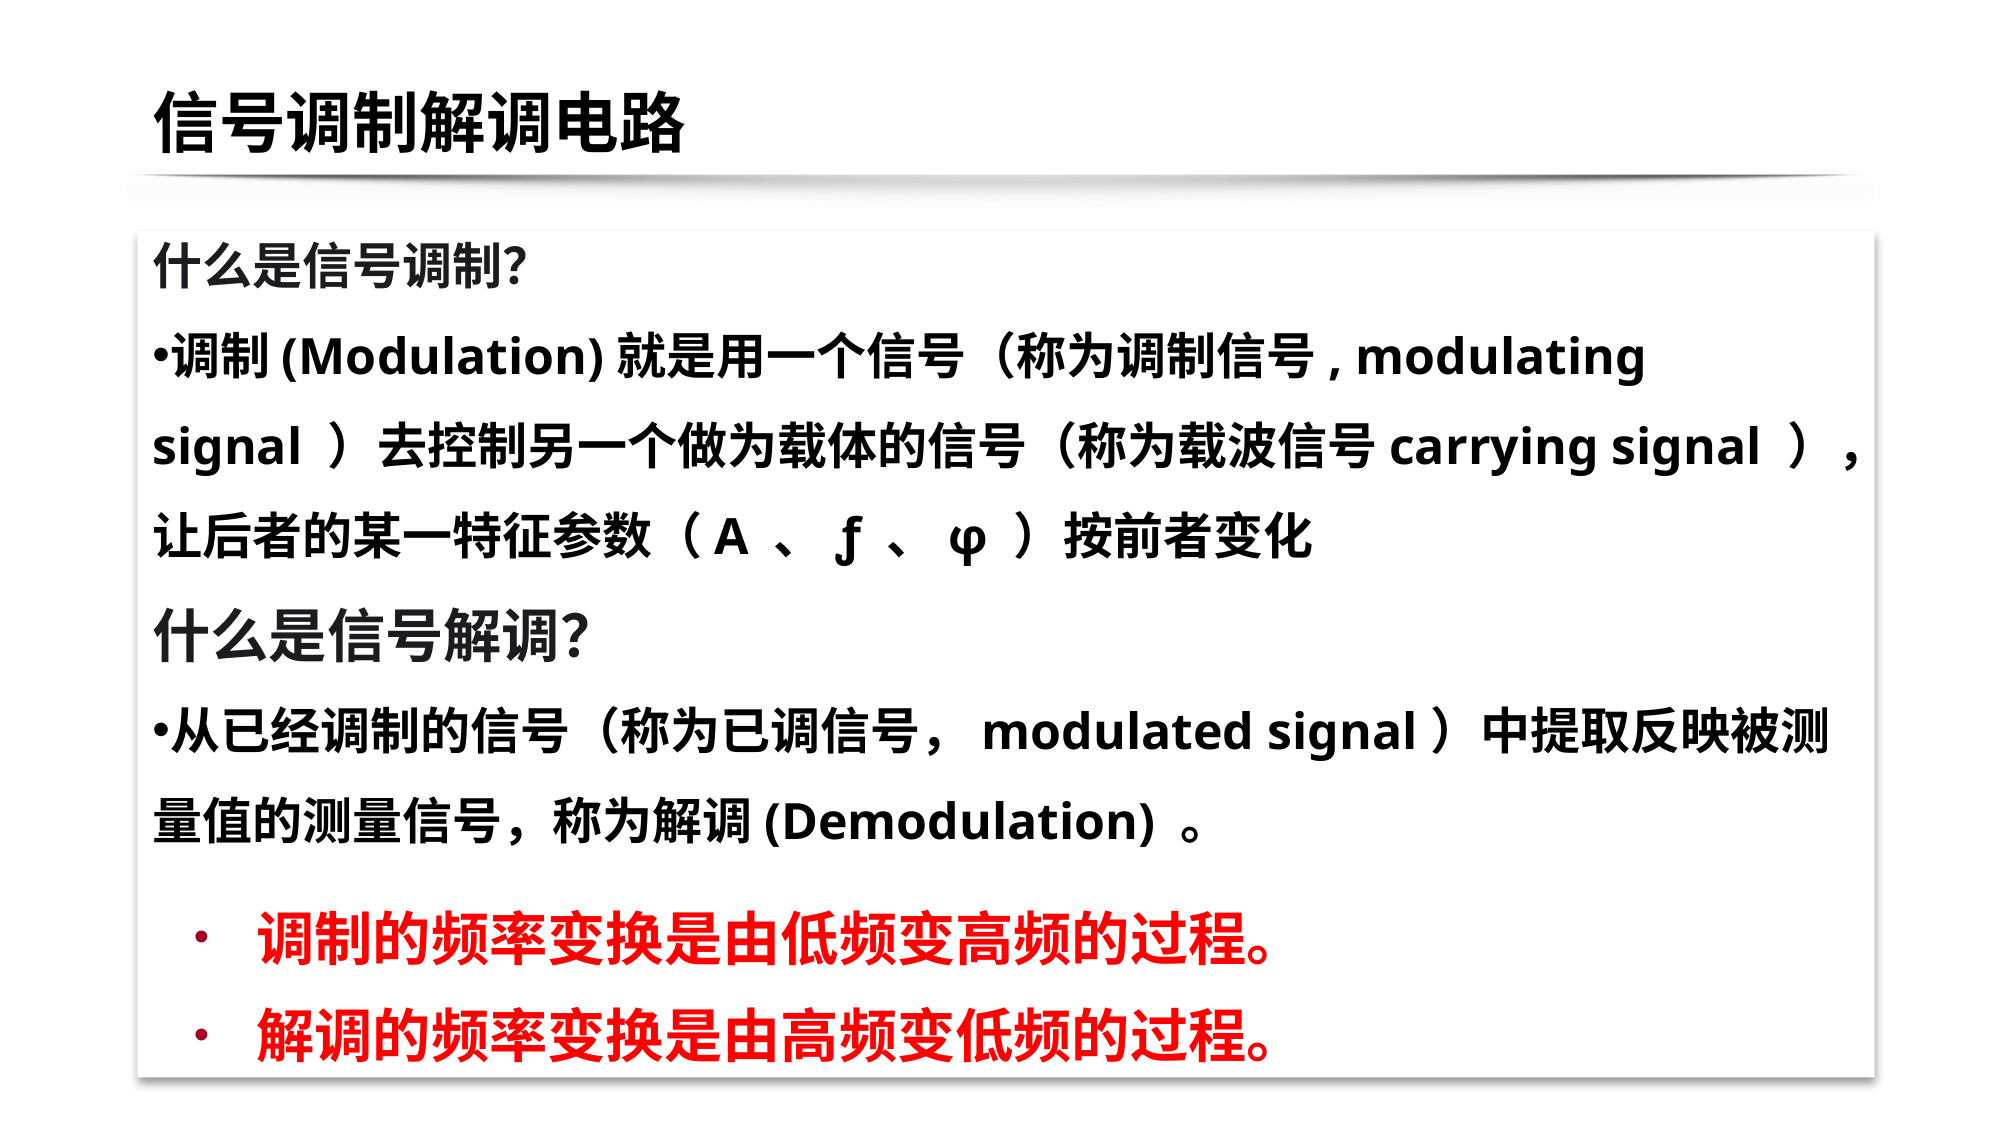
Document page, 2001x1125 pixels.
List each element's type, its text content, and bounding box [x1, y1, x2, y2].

list 什么是信号调制？ 调制(Modulation)就是用一个信号（称为调制信号, modulating signal ）去控制另一个做为载体的信号（称为载波信号carrying signal ），让后者的某一特征参数（A 、ƒ 、φ ）按前者变化 什么是信号解调？ 从已经调制的信号（称为已调信号，modulated signal）中提取反映被测量值的测量信号，称为解调(Demodulation) 。 [137, 196, 1863, 1014]
title 信号调制解调电路 [137, 77, 1863, 175]
text_box 调制的频率变换是由低频变高频的过程。 解调的频率变换是由高频变低频的过程。 [139, 866, 1377, 1077]
picture [127, 175, 1874, 211]
